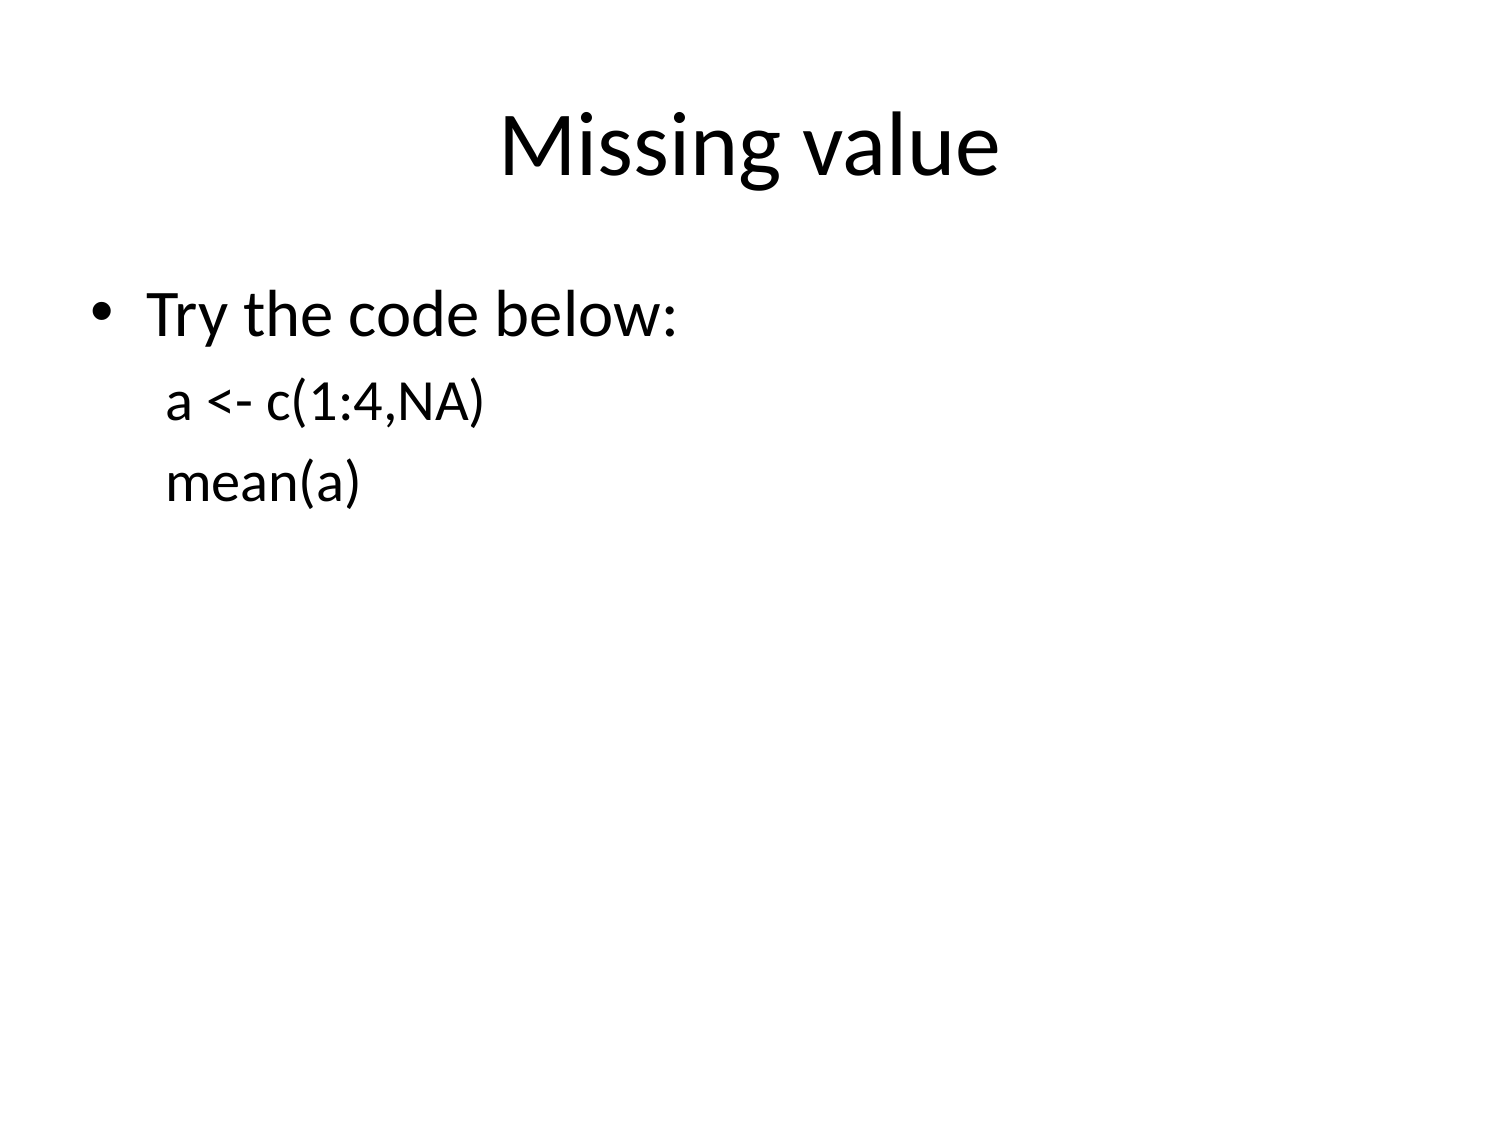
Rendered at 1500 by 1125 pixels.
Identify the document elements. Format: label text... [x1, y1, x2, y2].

list Try the code below: a <- c(1:4,NA) mean(a) [75, 262, 1425, 1005]
title Missing value [75, 45, 1425, 233]
